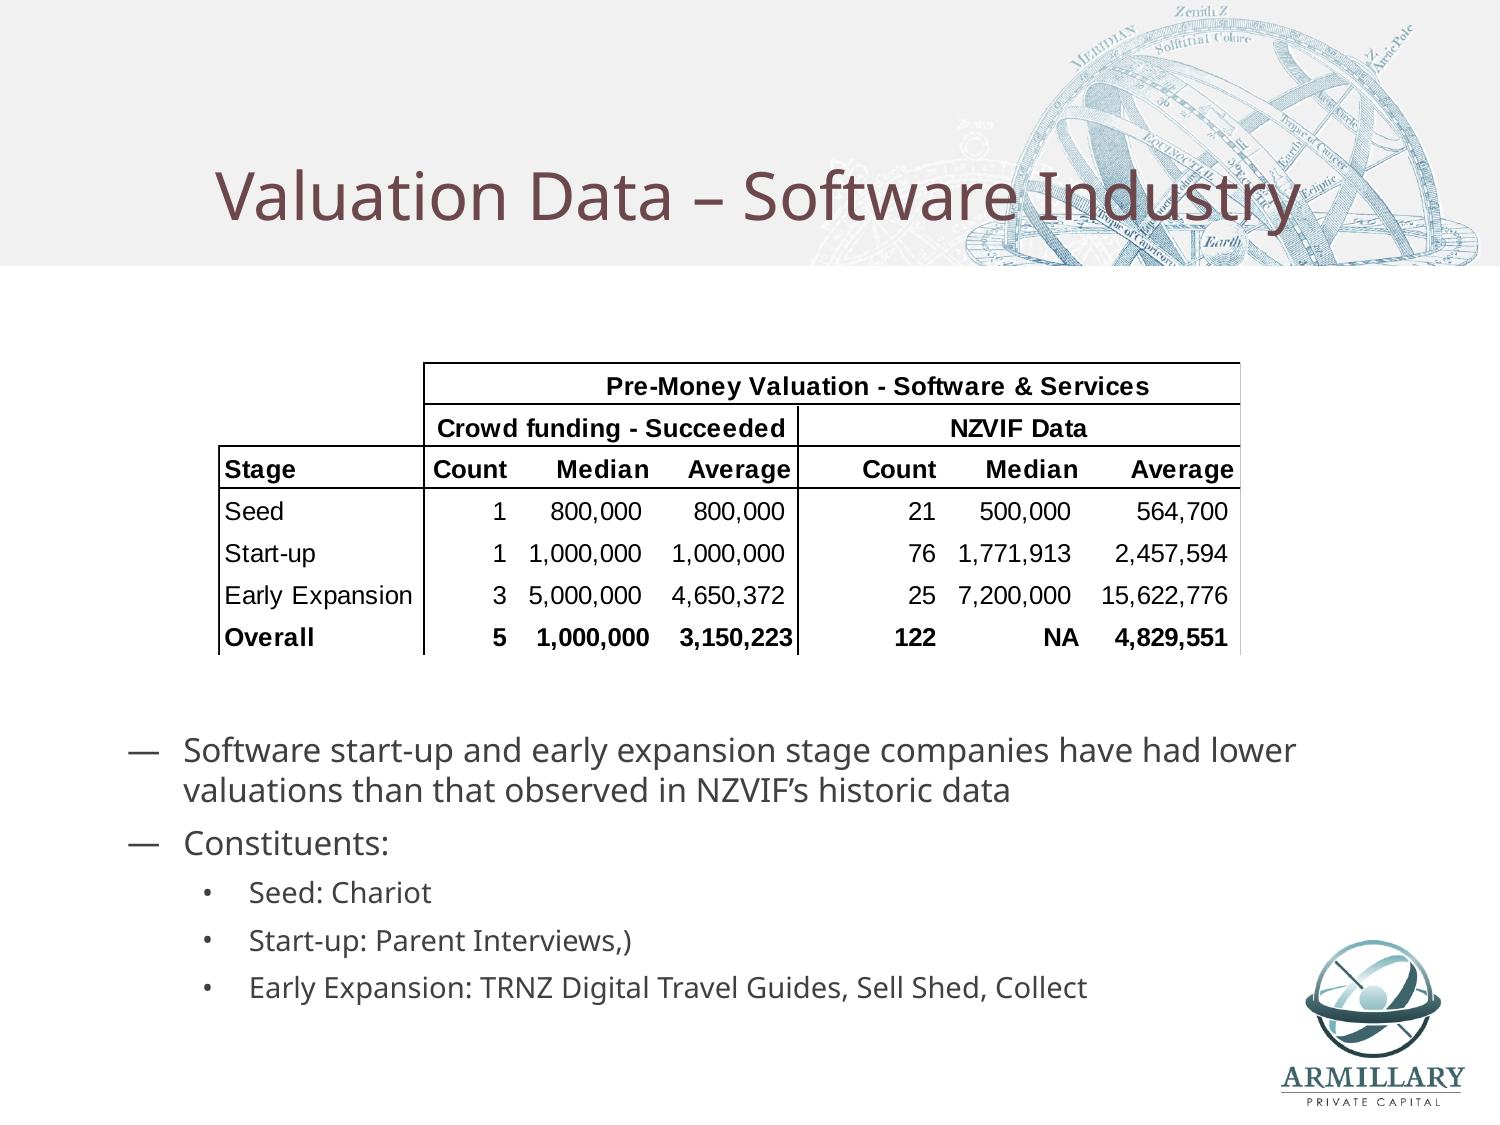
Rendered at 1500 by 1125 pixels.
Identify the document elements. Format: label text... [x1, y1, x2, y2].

picture [0, 0, 1500, 266]
list Software start-up and early expansion stage companies have had lower valuations than that observed in NZVIF’s historic data Constituents: Seed: Chariot Start-up: Parent Interviews,) Early Expansion: TRNZ Digital Travel Guides, Sell Shed, Collect [112, 302, 1388, 929]
picture [218, 361, 1243, 658]
title Valuation Data – Software Industry [112, 24, 1406, 242]
picture [1281, 940, 1465, 1106]
